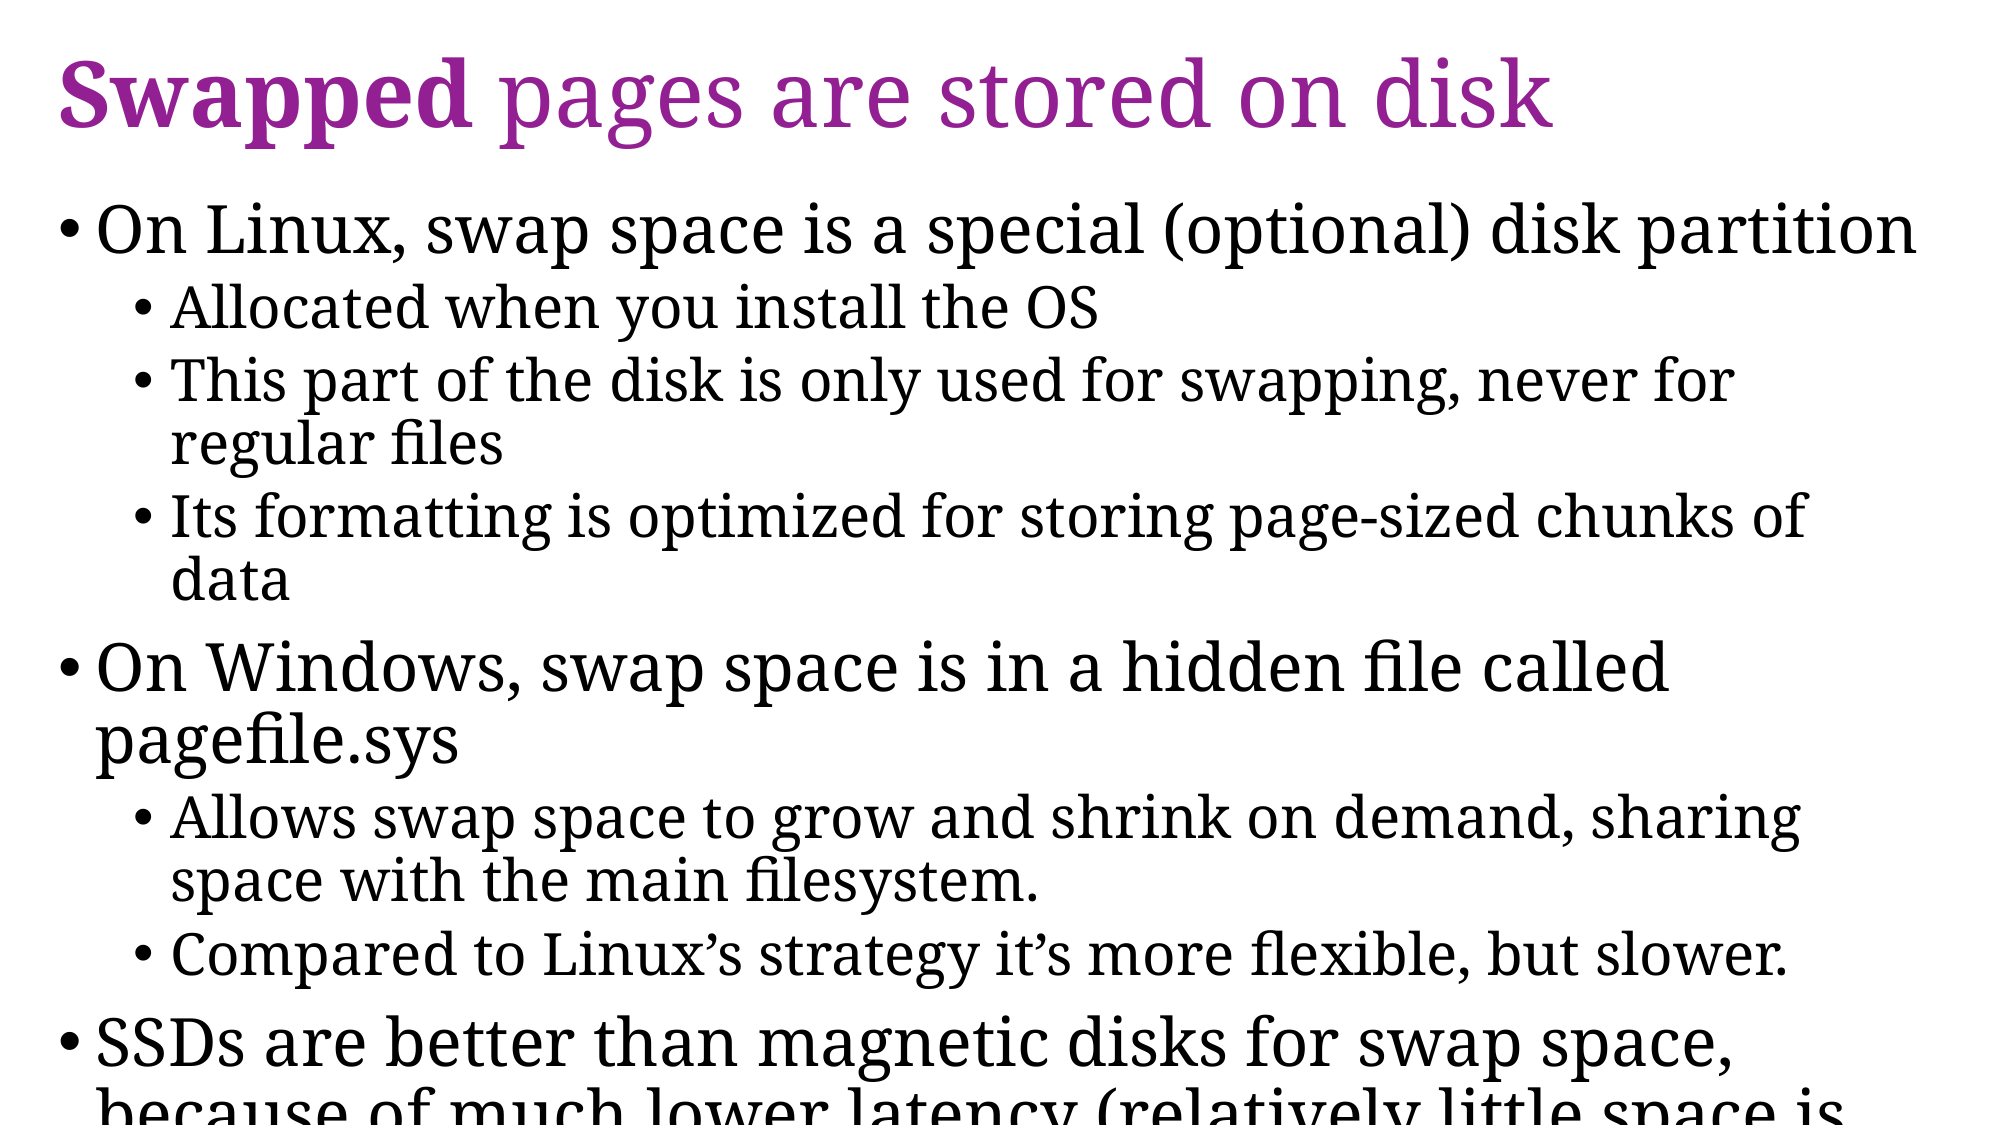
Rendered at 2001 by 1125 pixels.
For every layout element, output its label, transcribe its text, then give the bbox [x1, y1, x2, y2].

title Swapped pages are stored on disk [43, 25, 1953, 171]
list On Linux, swap space is a special (optional) disk partition Allocated when you install the OS This part of the disk is only used for swapping, never for regular files Its formatting is optimized for storing page-sized chunks of data On Windows, swap space is in a hidden file called pagefile.sys Allows swap space to grow and shrink on demand, sharing space with the main filesystem. Compared to Linux’s strategy it’s more flexible, but slower. SSDs are better than magnetic disks for swap space, because of much lower latency (relatively little space is needed for swapping). [43, 188, 1953, 1106]
